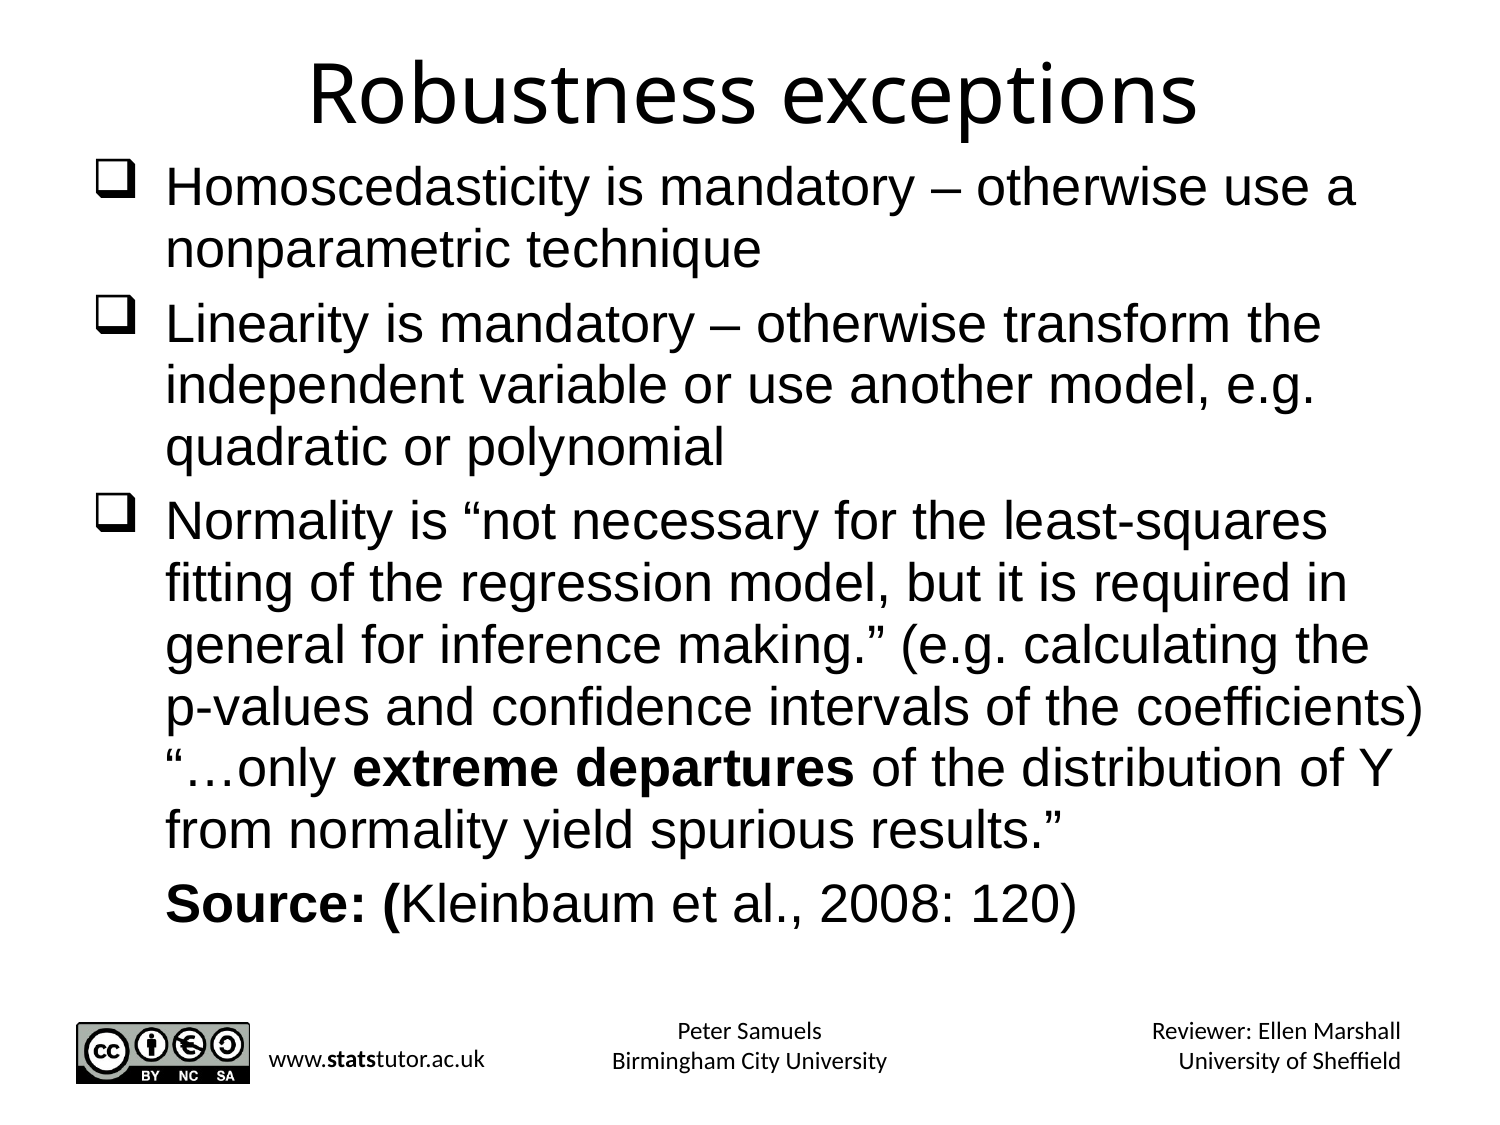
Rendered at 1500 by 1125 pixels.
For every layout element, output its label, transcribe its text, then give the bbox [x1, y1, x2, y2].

text_box www.statstutor.ac.uk [254, 1035, 573, 1080]
text_box Reviewer: Ellen Marshall University of Sheffield [1038, 1007, 1417, 1083]
picture [76, 1022, 251, 1084]
text_box Peter Samuels Birmingham City University [549, 1007, 951, 1083]
list Homoscedasticity is mandatory – otherwise use a nonparametric technique Linearity is mandatory – otherwise transform the independent variable or use another model, e.g. quadratic or polynomial Normality is “not necessary for the least-squares fitting of the regression model, but it is required in general for inference making.” (e.g. calculating the p-values and confidence intervals of the coefficients) “…only extreme departures of the distribution of Y from normality yield spurious results.” Source: (Kleinbaum et al., 2008: 120) [76, 149, 1447, 988]
title Robustness exceptions [78, 42, 1429, 138]
